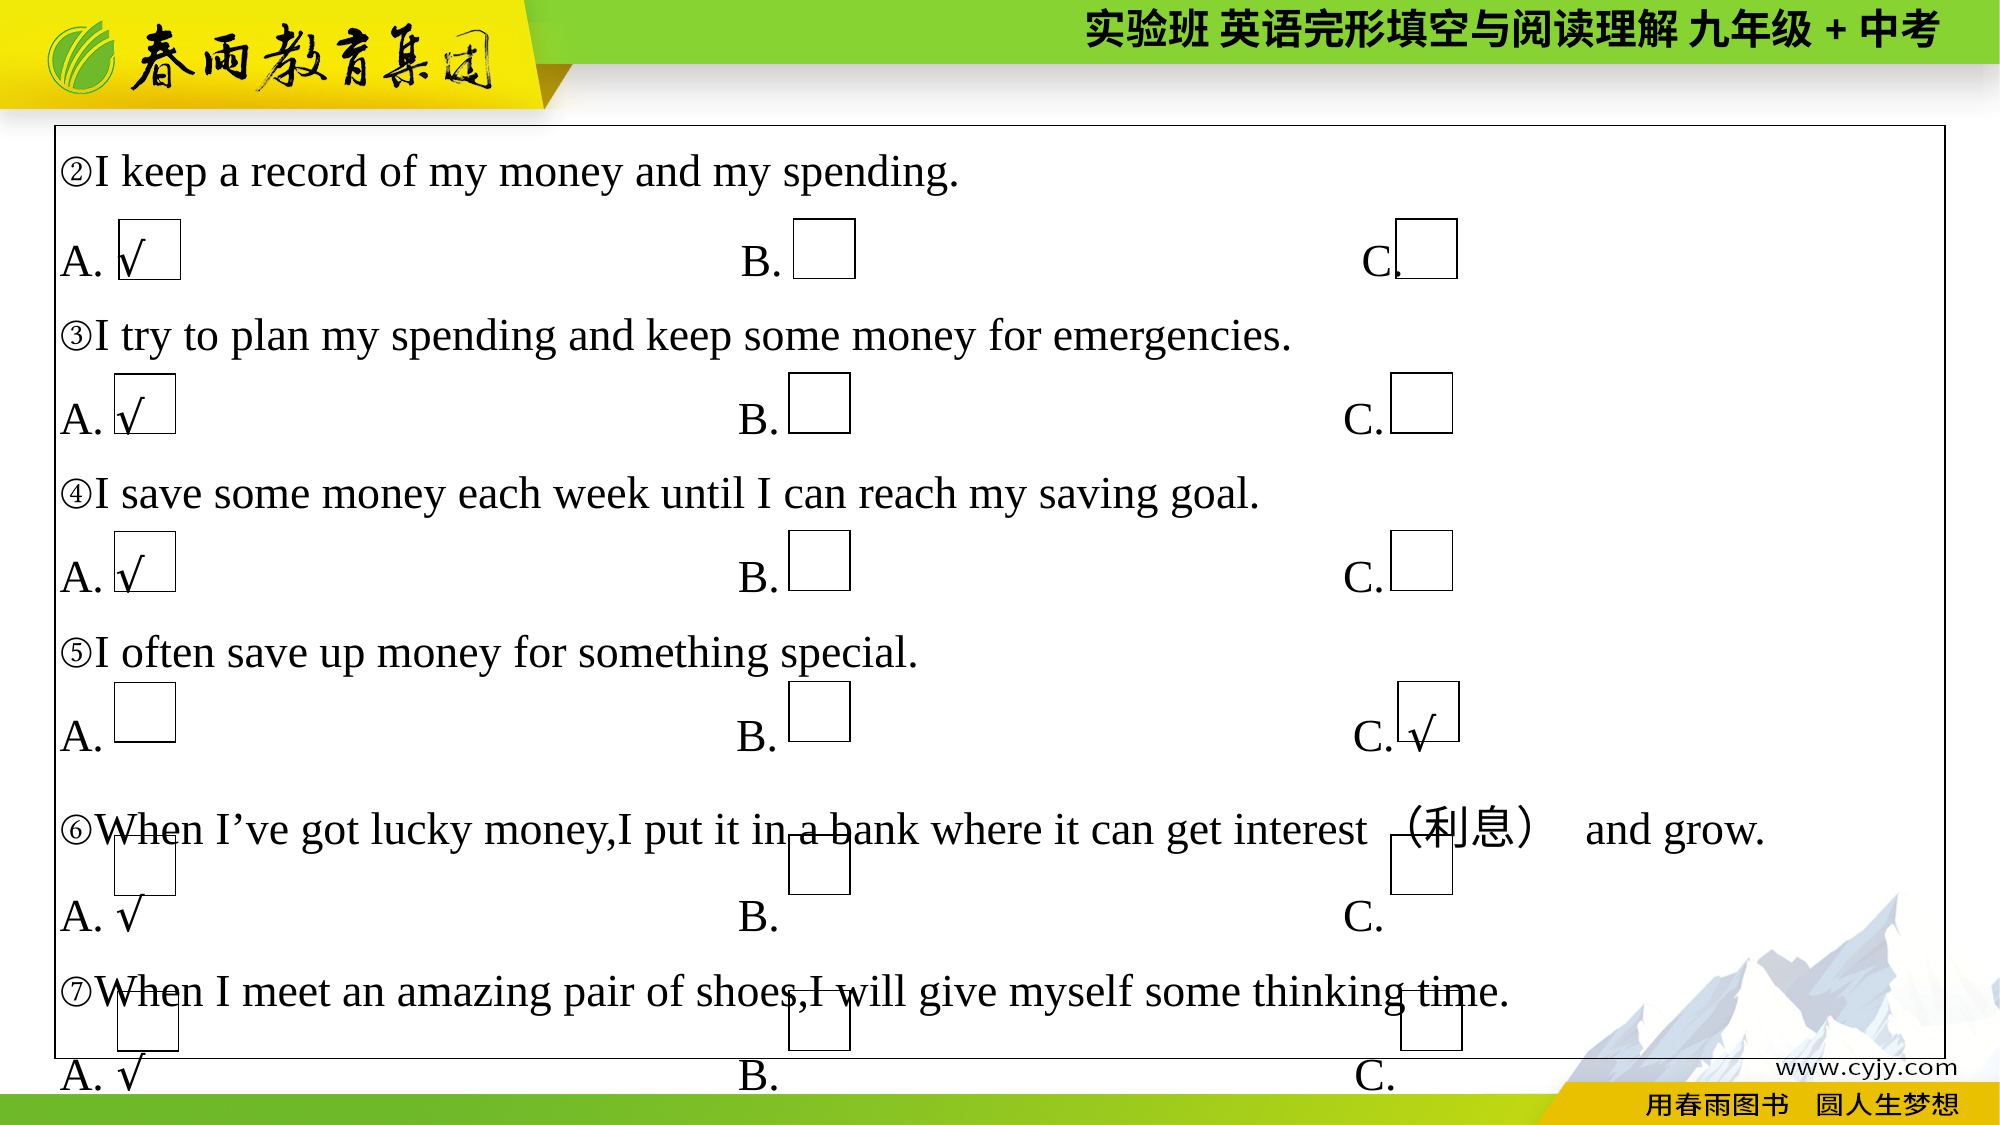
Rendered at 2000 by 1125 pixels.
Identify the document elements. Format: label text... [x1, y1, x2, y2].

table_header ②I keep a record of my money and my spending. A. √ B. C. ③I try to plan my spending and keep some money for emergencies. A. √ B. C. ④I save some money each week until I can reach my saving goal. A. √ B. C. ⑤I often save up money for something special. A. B. C. √ ⑥When I’ve got lucky money,I put it in a bank where it can get interest（利息） and grow. A. √ B. C. ⑦When I meet an amazing pair of shoes,I will give myself some thinking time. A. √ B. C. [56, 126, 1944, 1058]
picture [0, 0, 2000, 1125]
